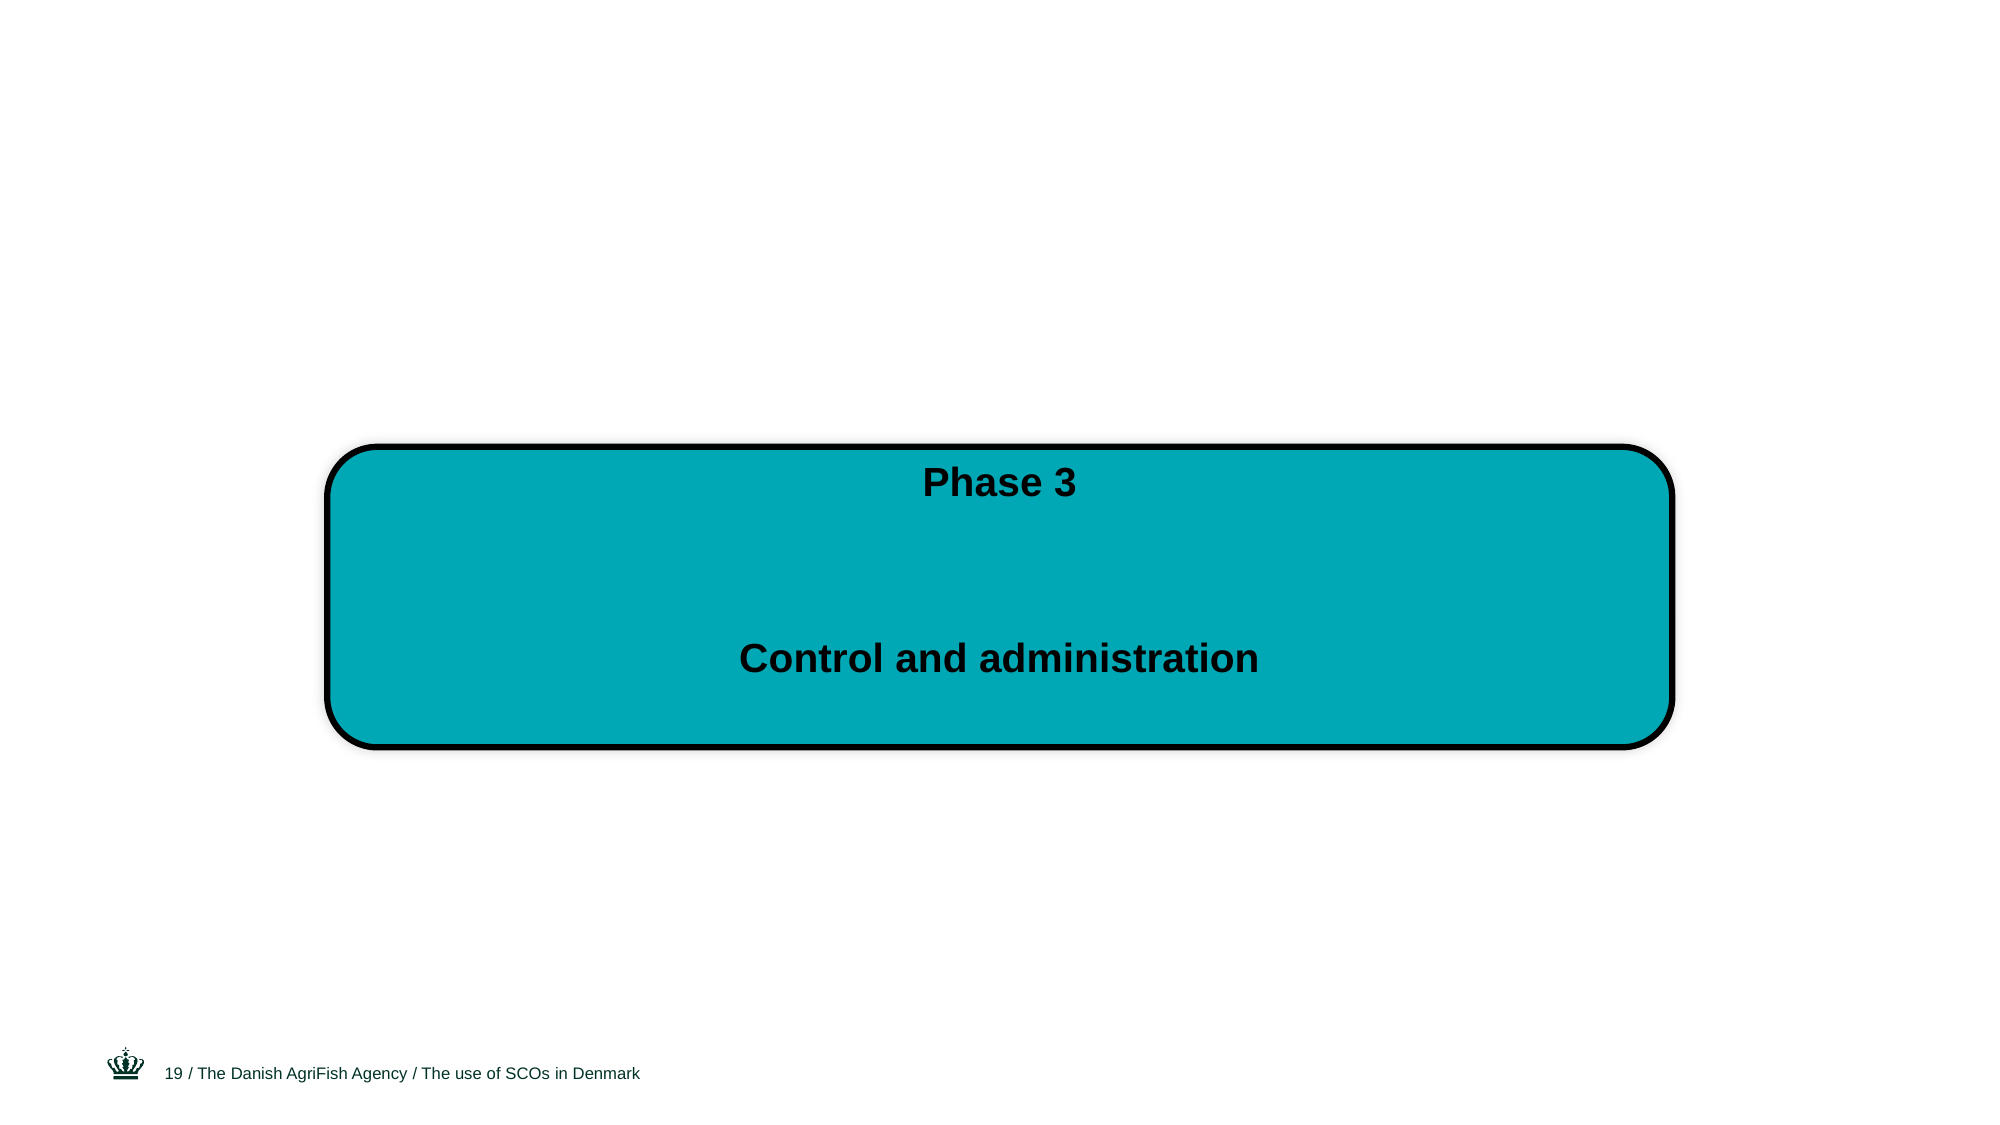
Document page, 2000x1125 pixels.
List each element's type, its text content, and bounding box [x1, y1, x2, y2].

slide_number 19 [134, 1049, 184, 1083]
text_box Phase 3 Control and administration [324, 443, 1676, 751]
footer / The Danish AgriFish Agency / The use of SCOs in Denmark [188, 1049, 1116, 1083]
